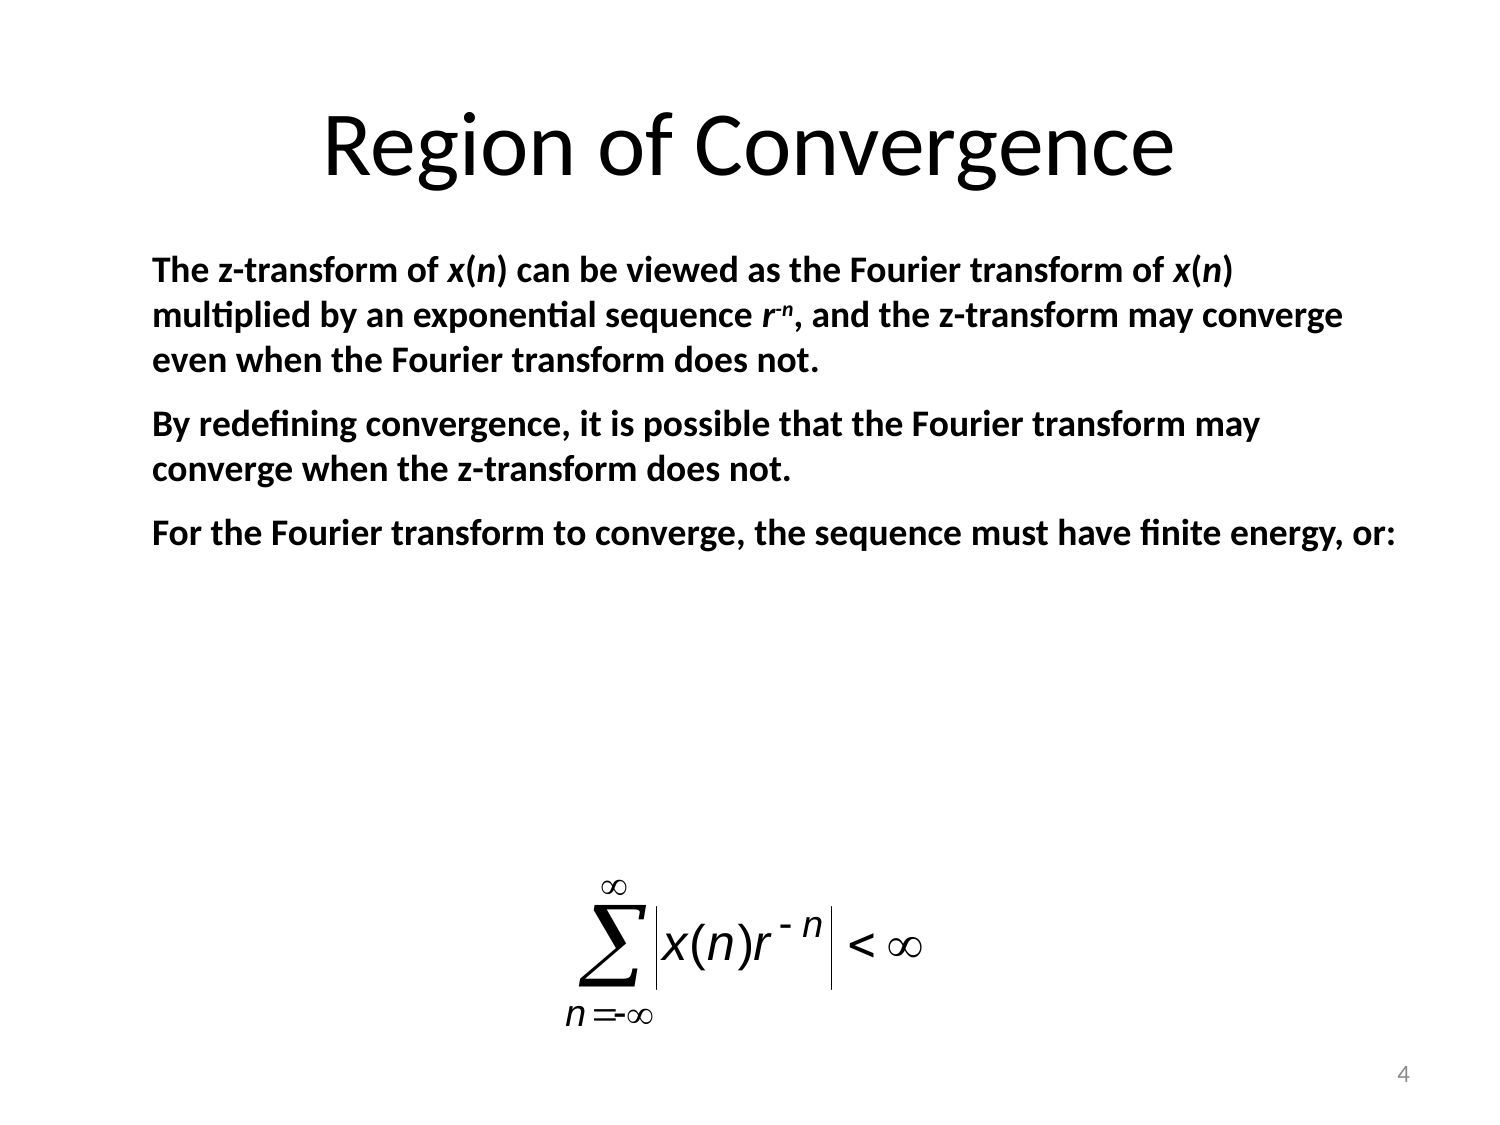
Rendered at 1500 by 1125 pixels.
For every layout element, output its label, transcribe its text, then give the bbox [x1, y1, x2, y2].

slide_number 4 [1074, 1042, 1425, 1103]
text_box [562, 862, 928, 1032]
title Region of Convergence [75, 45, 1425, 233]
text_box The z-transform of x(n) can be viewed as the Fourier transform of x(n) multiplied by an exponential sequence r-n, and the z-transform may converge even when the Fourier transform does not. By redefining convergence, it is possible that the Fourier transform may converge when the z-transform does not. For the Fourier transform to converge, the sequence must have finite energy, or: [137, 237, 1413, 605]
